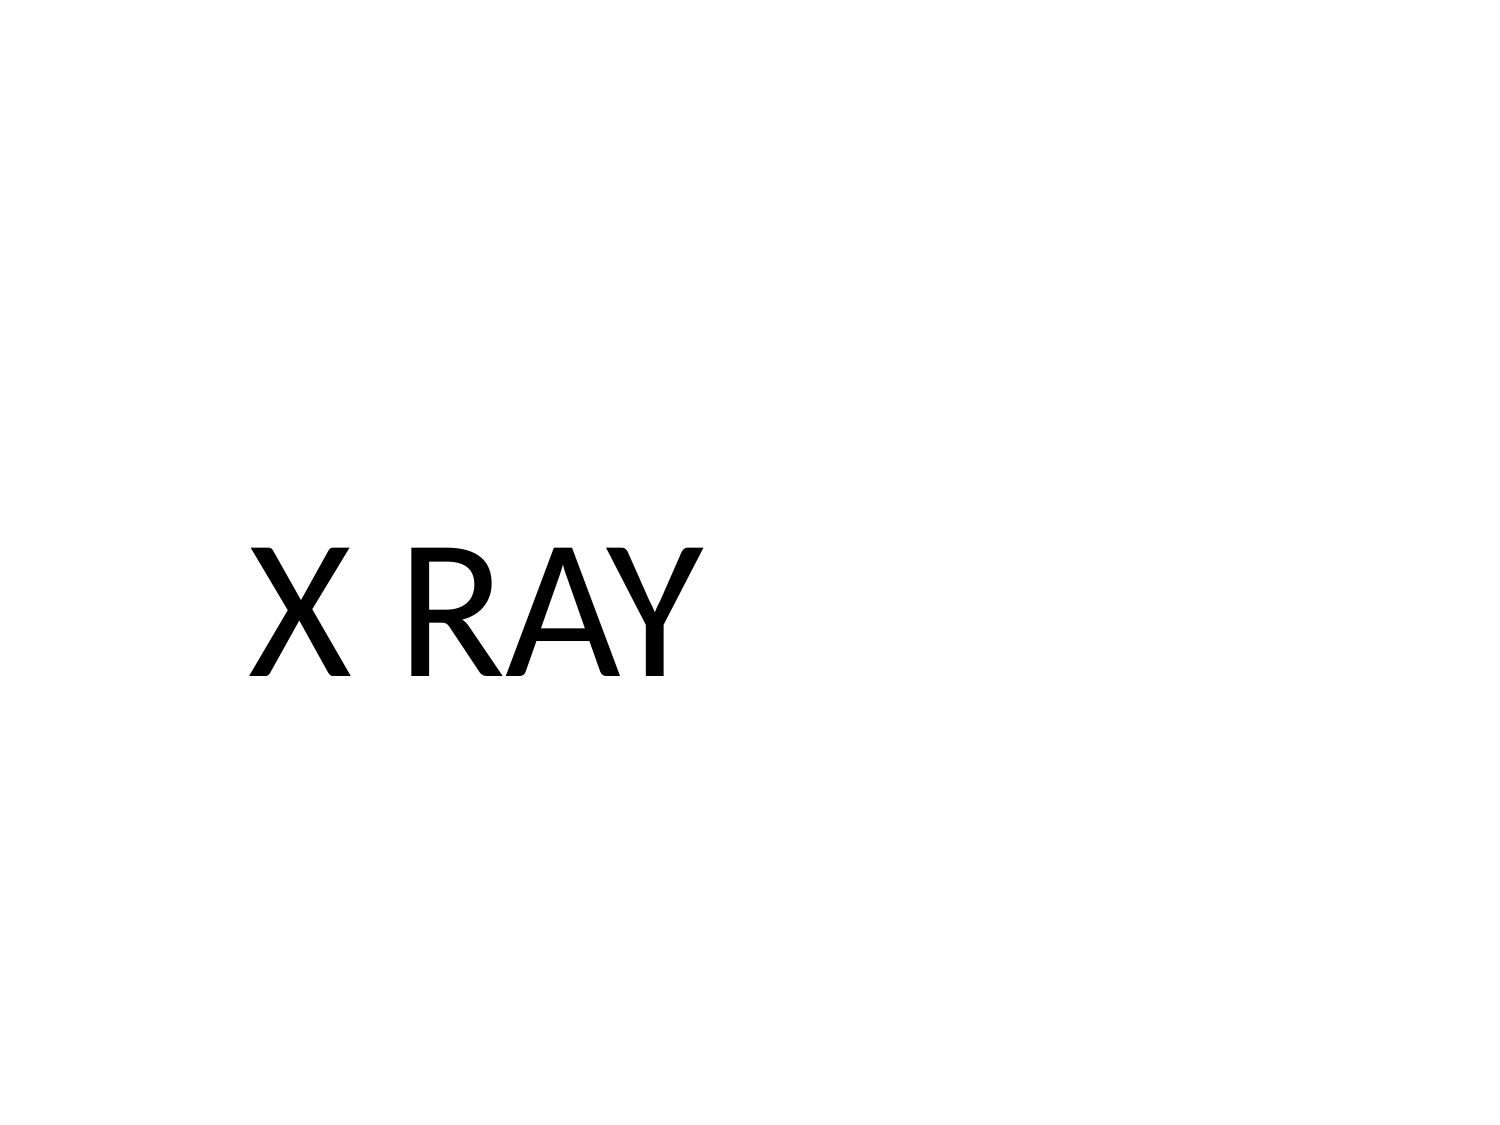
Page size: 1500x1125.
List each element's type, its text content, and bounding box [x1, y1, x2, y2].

list X RAY [224, 450, 1288, 725]
